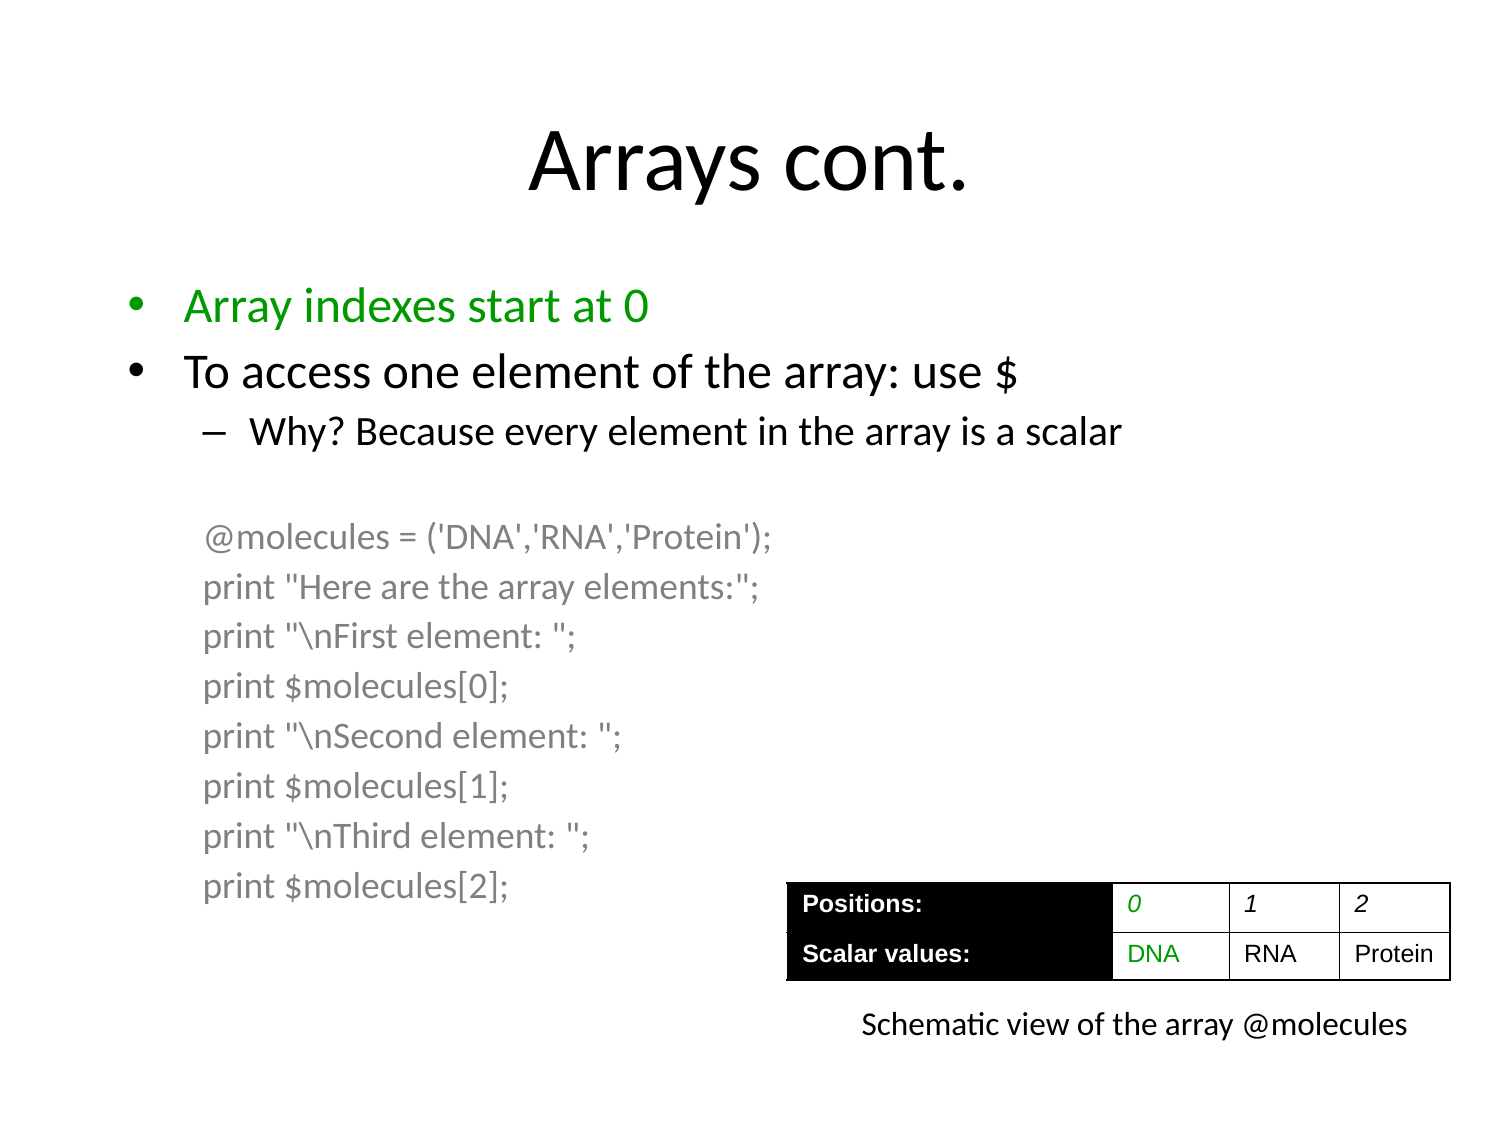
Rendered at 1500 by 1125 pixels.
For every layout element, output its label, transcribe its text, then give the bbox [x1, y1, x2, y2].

table_header Positions: [788, 884, 1112, 932]
title Arrays cont. [112, 60, 1388, 248]
list Array indexes start at 0 To access one element of the array: use $ Why? Because every element in the array is a scalar @molecules = ('DNA','RNA','Protein'); print "Here are the array elements:"; print "\nFirst element: "; print $molecules[0]; print "\nSecond element: "; print $molecules[1]; print "\nThird element: "; print $molecules[2]; [112, 271, 1388, 947]
table_cell Scalar values: [788, 933, 1112, 979]
table_header 2 [1340, 884, 1449, 932]
text_box Schematic view of the array @molecules [846, 994, 1424, 1051]
table_header 1 [1230, 884, 1339, 932]
table_cell DNA [1113, 933, 1229, 979]
table_cell Protein [1340, 933, 1449, 979]
table_header 0 [1113, 884, 1229, 932]
table_cell RNA [1230, 933, 1339, 979]
